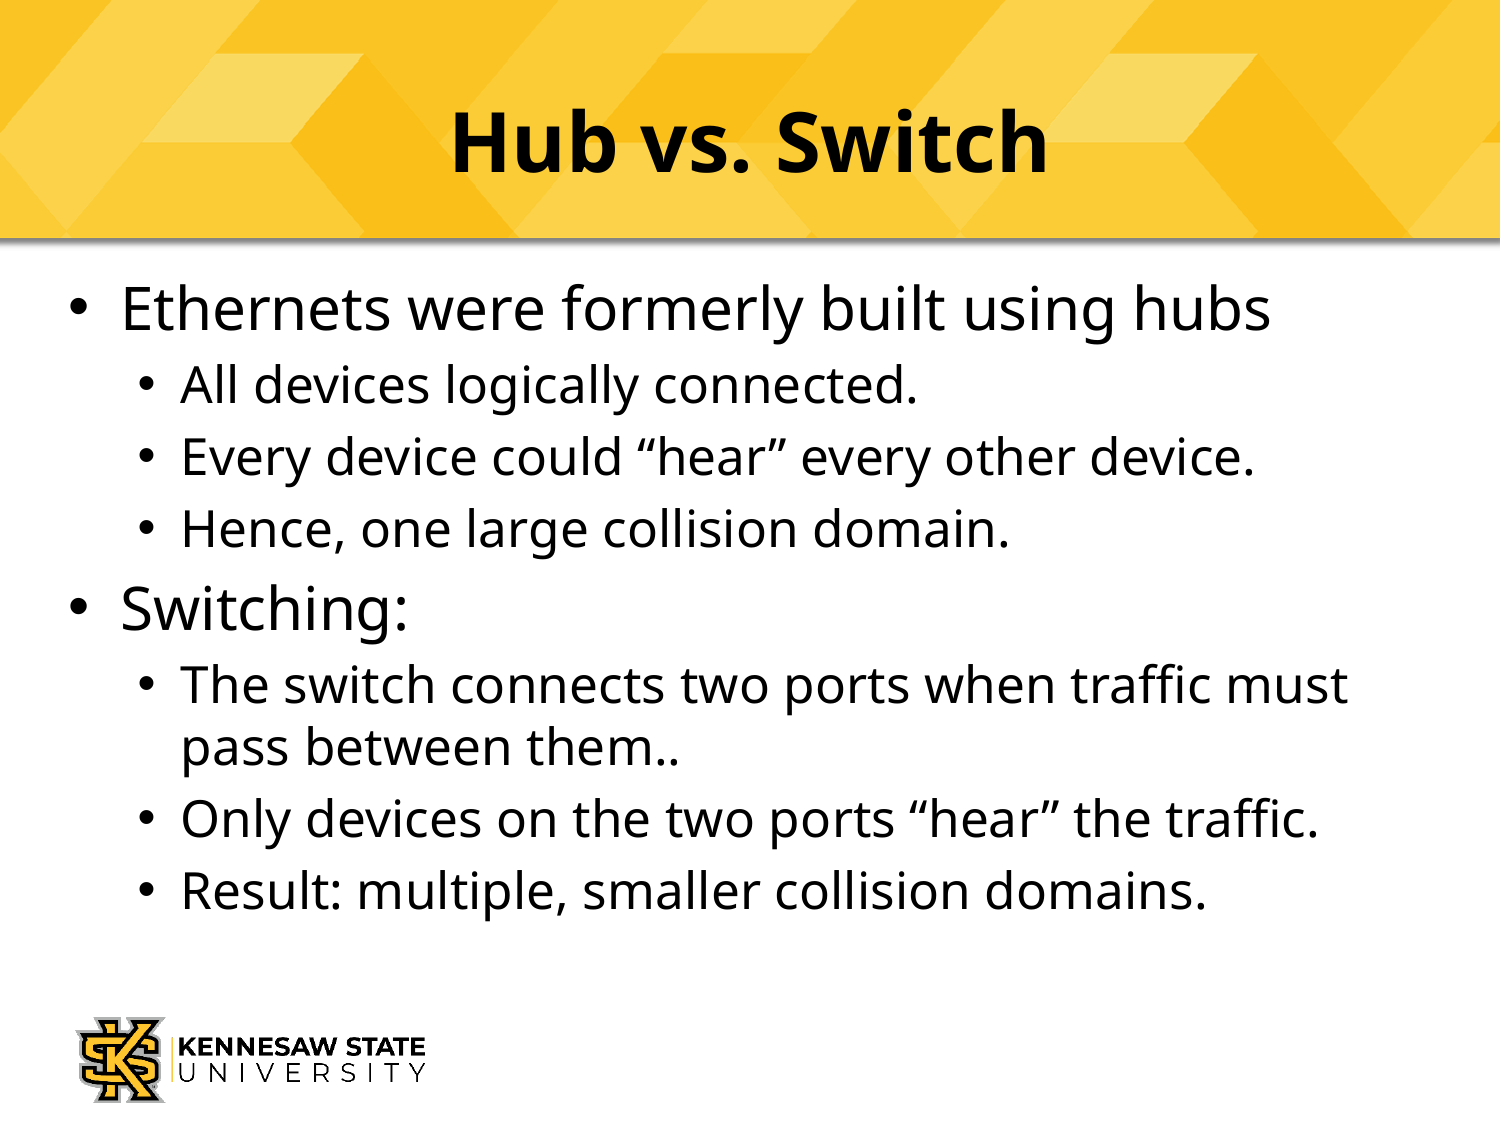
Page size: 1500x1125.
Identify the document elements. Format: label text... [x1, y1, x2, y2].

title Hub vs. Switch [75, 45, 1425, 233]
picture [0, 0, 1500, 251]
picture [75, 1017, 425, 1103]
list Ethernets were formerly built using hubs All devices logically connected. Every device could “hear” every other device. Hence, one large collision domain. Switching: The switch connects two ports when traffic must pass between them.. Only devices on the two ports “hear” the traffic. Result: multiple, smaller collision domains. [53, 262, 1431, 939]
